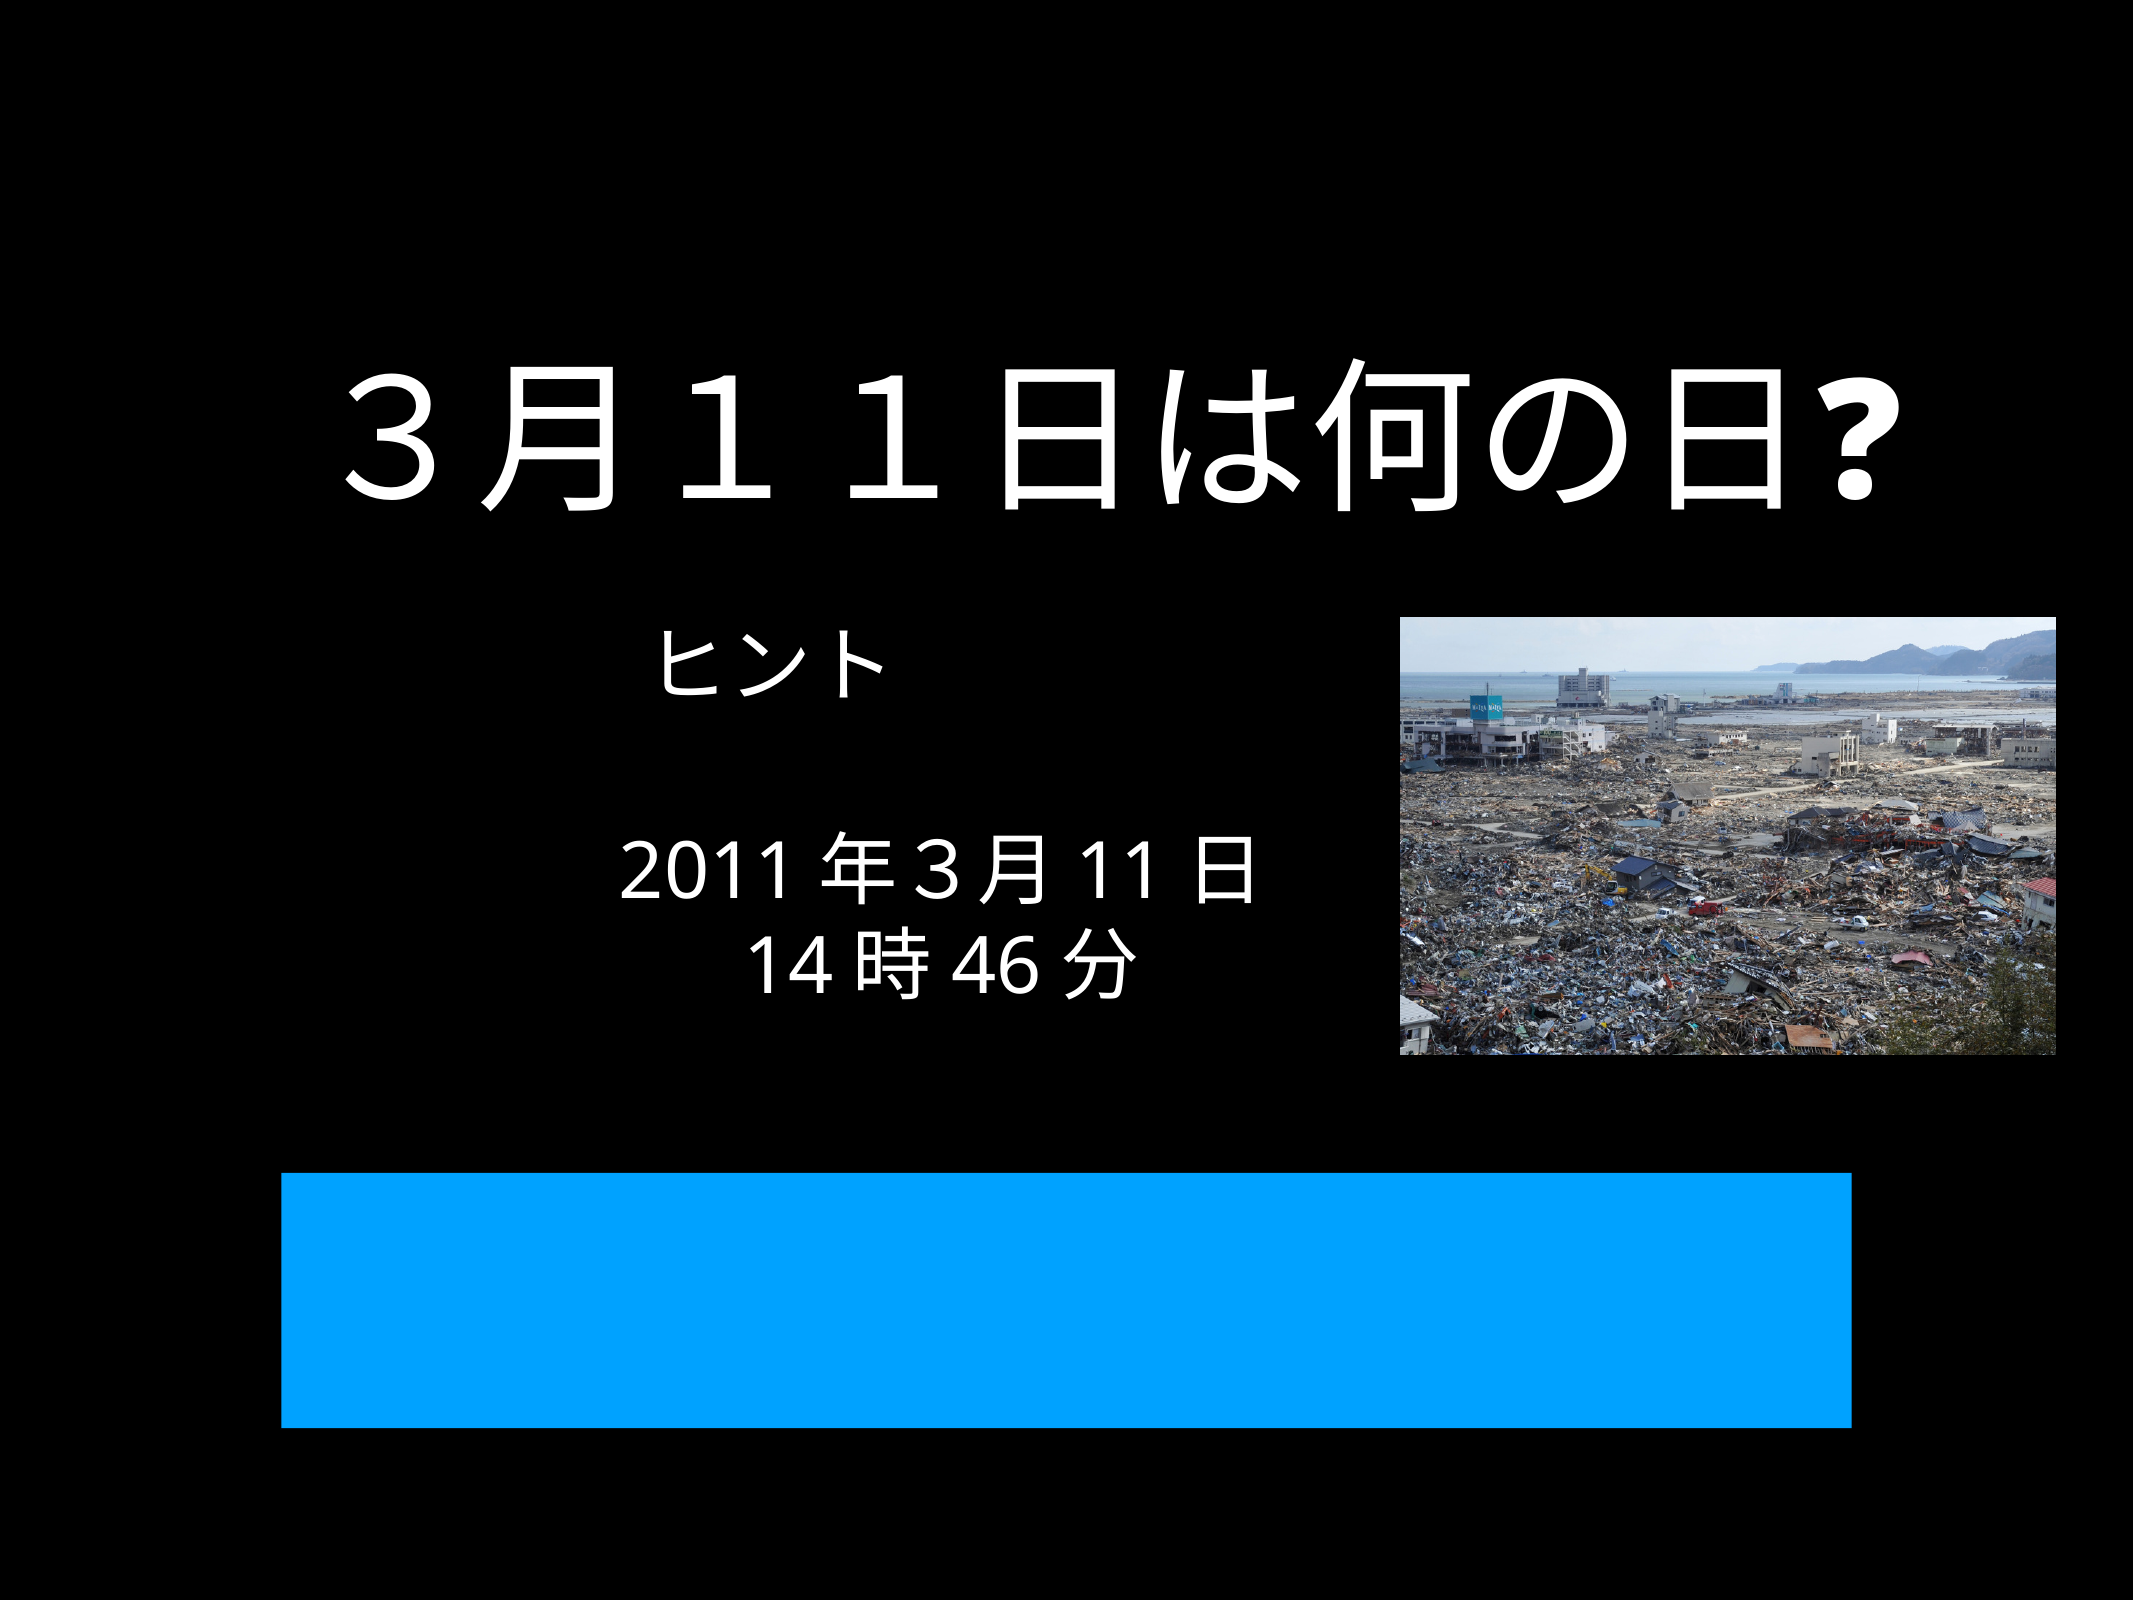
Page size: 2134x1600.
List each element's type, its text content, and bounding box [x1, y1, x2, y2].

title ３月１１日は何の日❓ [249, 0, 1968, 541]
picture [1399, 617, 2056, 1055]
subtitle 2011年３月11日 14時46分 [82, 810, 1399, 1027]
text_box ヒント [485, 604, 1056, 721]
text_box [281, 1172, 1852, 1429]
